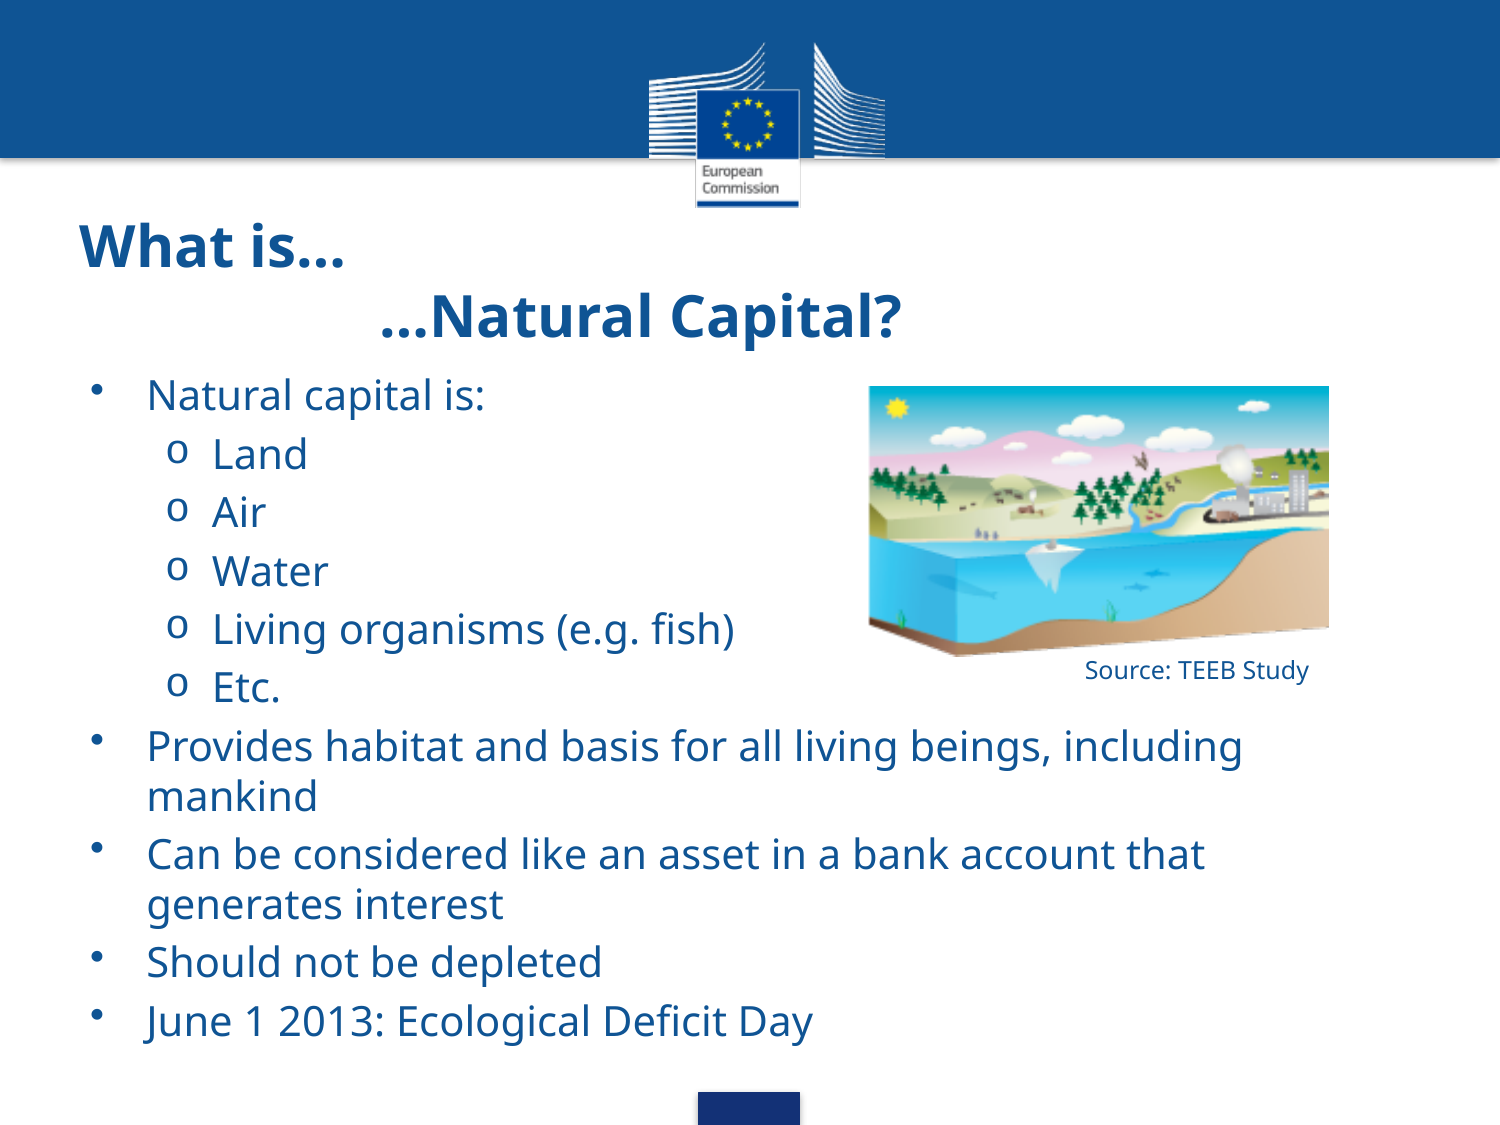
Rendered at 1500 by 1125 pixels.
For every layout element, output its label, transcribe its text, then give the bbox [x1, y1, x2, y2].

list Natural capital is: Land Air Water Living organisms (e.g. fish) Etc. Provides habitat and basis for all living beings, including mankind Can be considered like an asset in a bank account that generates interest Should not be depleted June 1 2013: Ecological Deficit Day [75, 361, 1425, 988]
picture [649, 42, 885, 208]
picture [867, 386, 1330, 657]
text_box Source: TEEB Study [1070, 665, 1325, 692]
title What is… …Natural Capital? [64, 219, 1415, 409]
